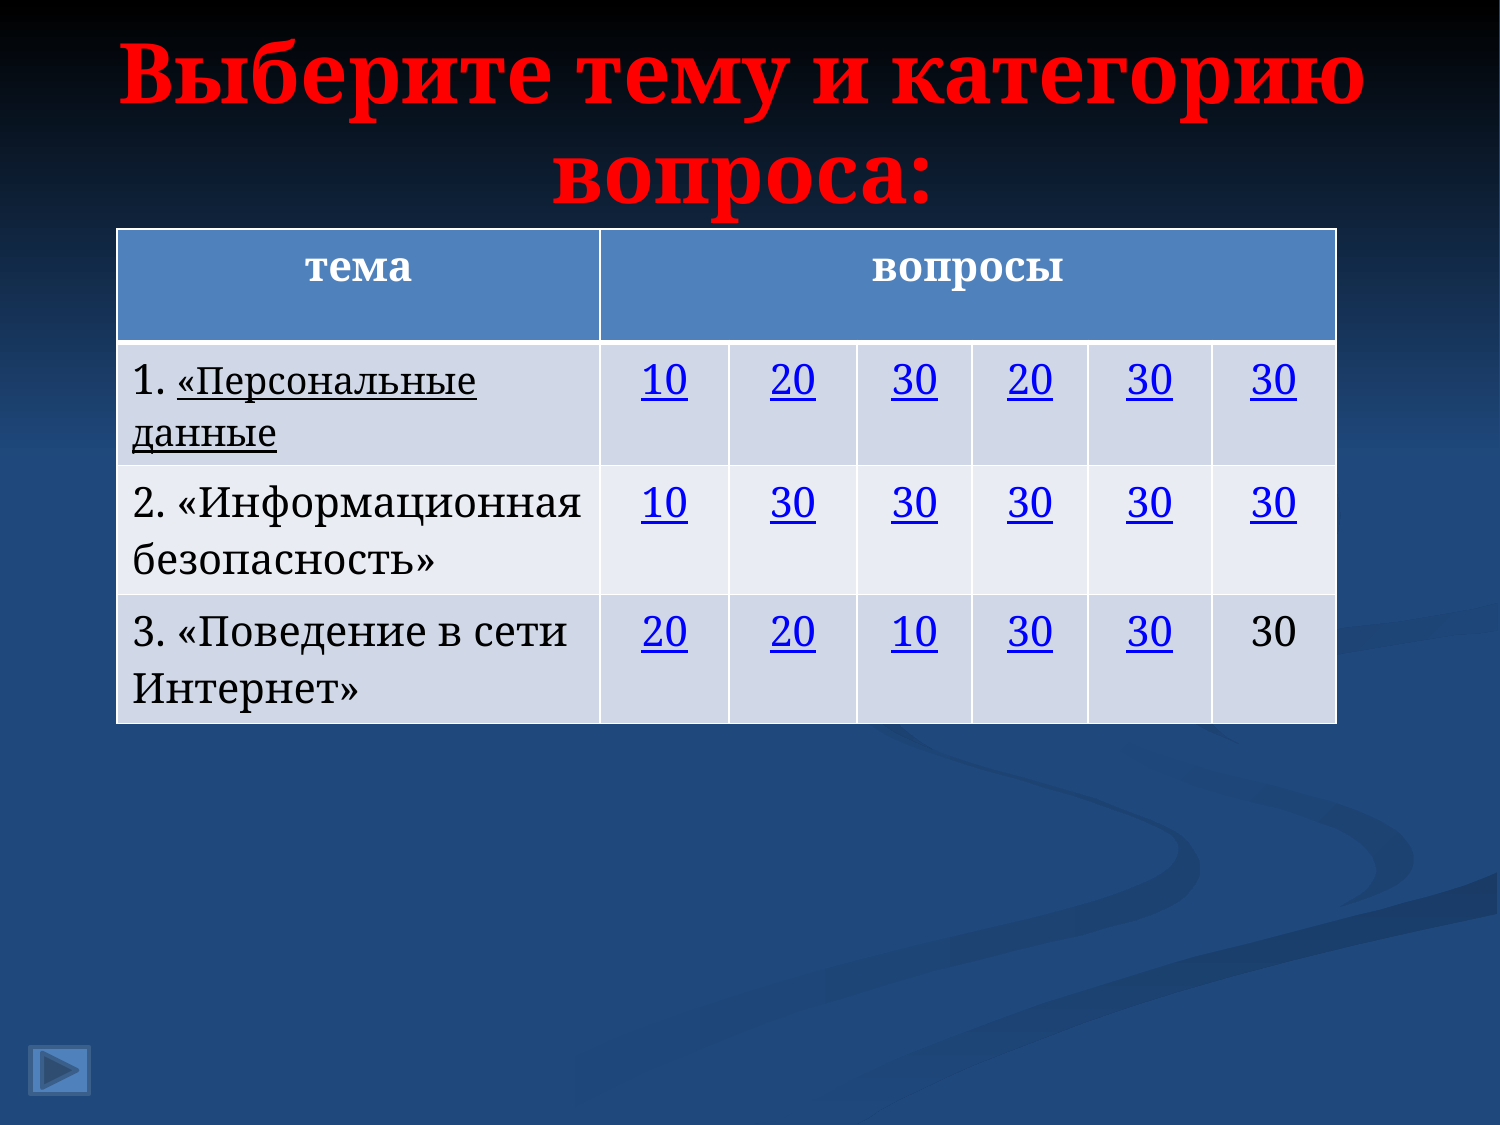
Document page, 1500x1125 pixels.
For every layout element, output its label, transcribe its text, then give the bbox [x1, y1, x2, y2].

table_cell 2. «Информационная безопасность» [118, 466, 599, 594]
table_header вопросы [601, 230, 1335, 340]
table_cell 10 [601, 466, 728, 594]
table_cell 30 [730, 466, 856, 594]
title Выберите тему и категорию вопроса: [74, 44, 1412, 197]
table_cell 30 [1089, 345, 1211, 465]
table_cell 1. «Персональные данные [118, 345, 599, 465]
table_cell 10 [601, 345, 728, 465]
table_cell 30 [1089, 595, 1211, 723]
table_cell 10 [858, 595, 971, 723]
table_cell 20 [730, 595, 856, 723]
table_cell 20 [730, 345, 856, 465]
table_cell 20 [601, 595, 728, 723]
table_header тема [118, 230, 599, 340]
table_cell 30 [1213, 595, 1335, 723]
text_box [28, 1045, 91, 1096]
table_cell 30 [1089, 466, 1211, 594]
table_cell 30 [858, 345, 971, 465]
table_cell 30 [1213, 466, 1335, 594]
table_cell 20 [973, 345, 1087, 465]
table_cell 3. «Поведение в сети Интернет» [118, 595, 599, 723]
table_cell 30 [1213, 345, 1335, 465]
table_cell 30 [973, 466, 1087, 594]
table_cell 30 [858, 466, 971, 594]
table_cell 30 [973, 595, 1087, 723]
